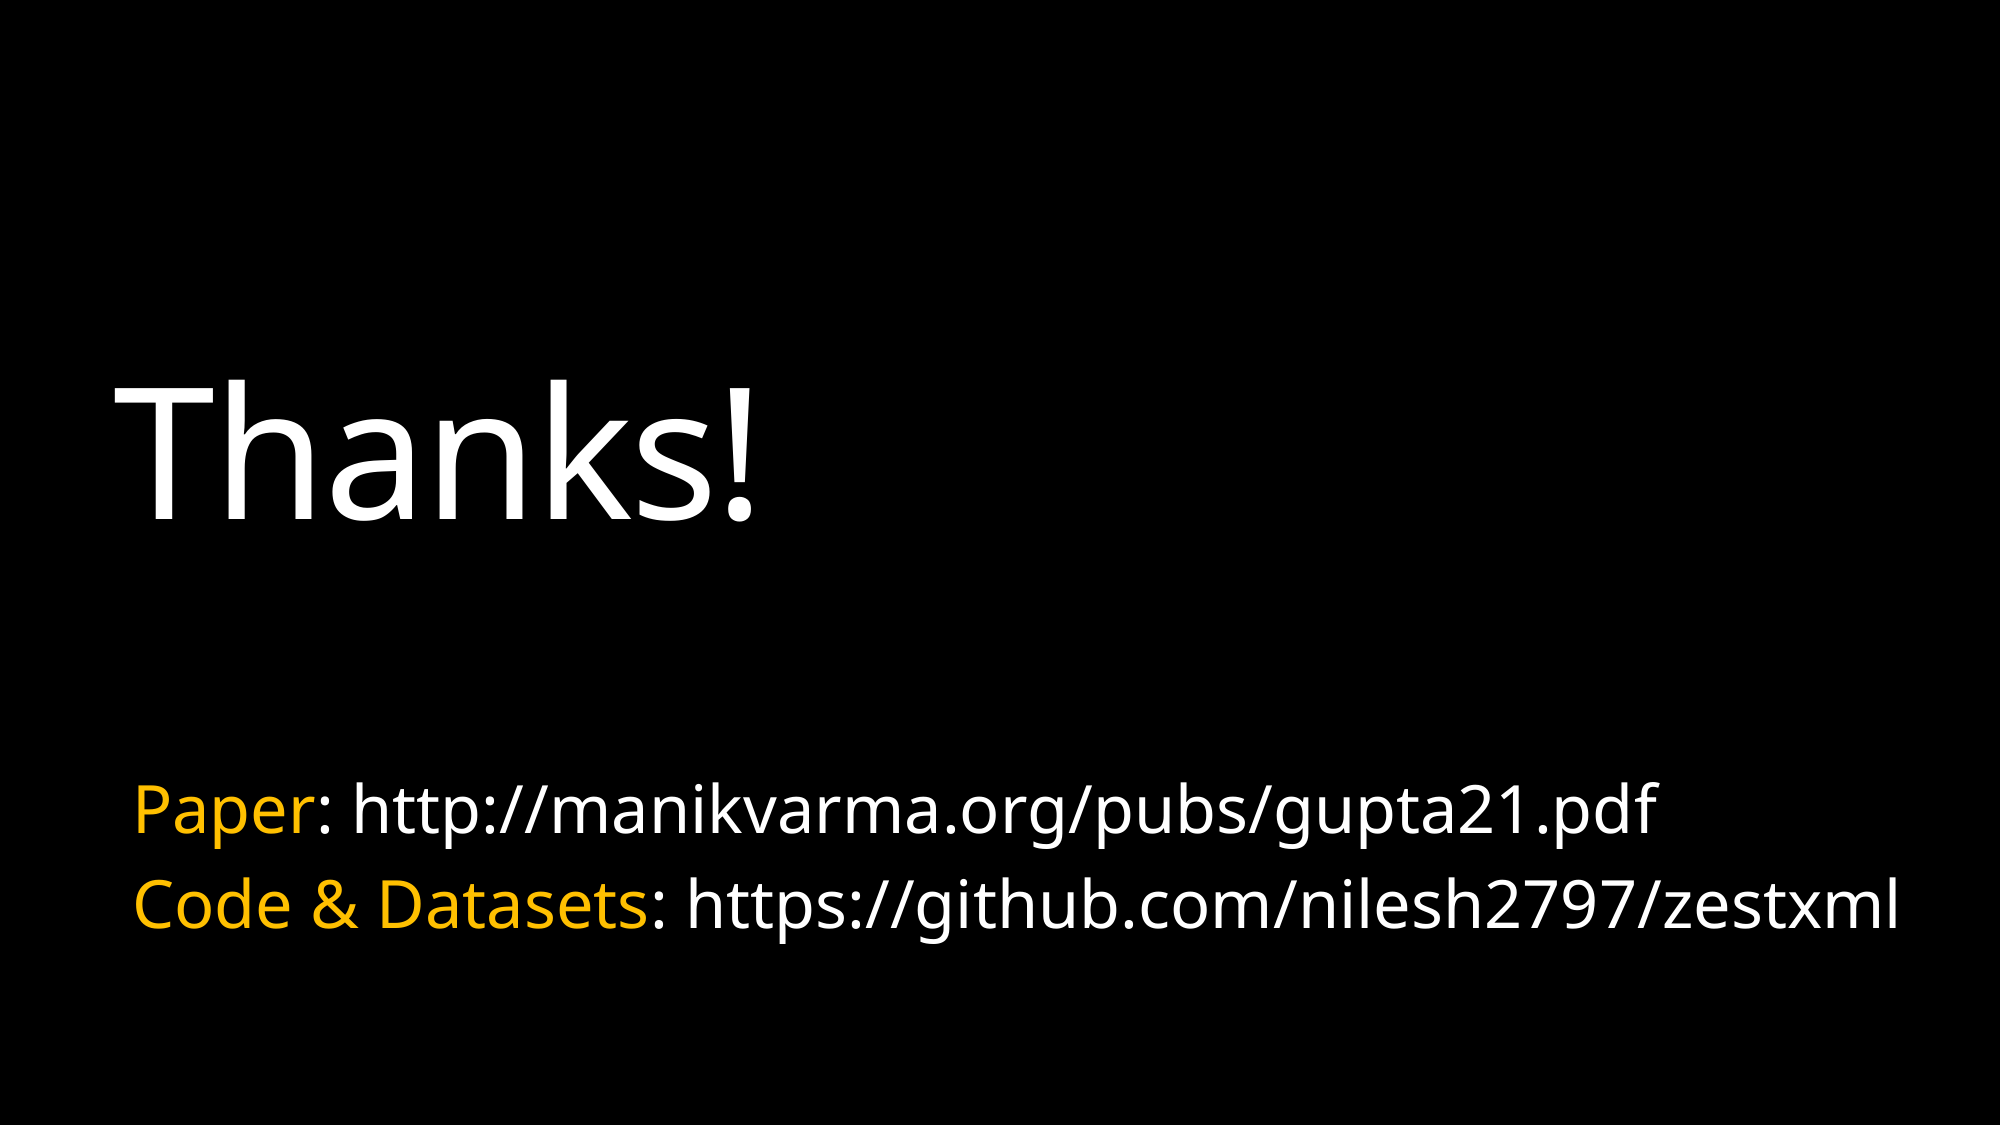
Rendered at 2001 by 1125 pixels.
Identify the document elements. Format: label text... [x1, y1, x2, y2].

title Thanks! [98, 12, 1868, 563]
text_box Paper: http://manikvarma.org/pubs/gupta21.pdf Code & Datasets: https://github.com/nilesh2797/zestxml [98, 772, 2000, 950]
